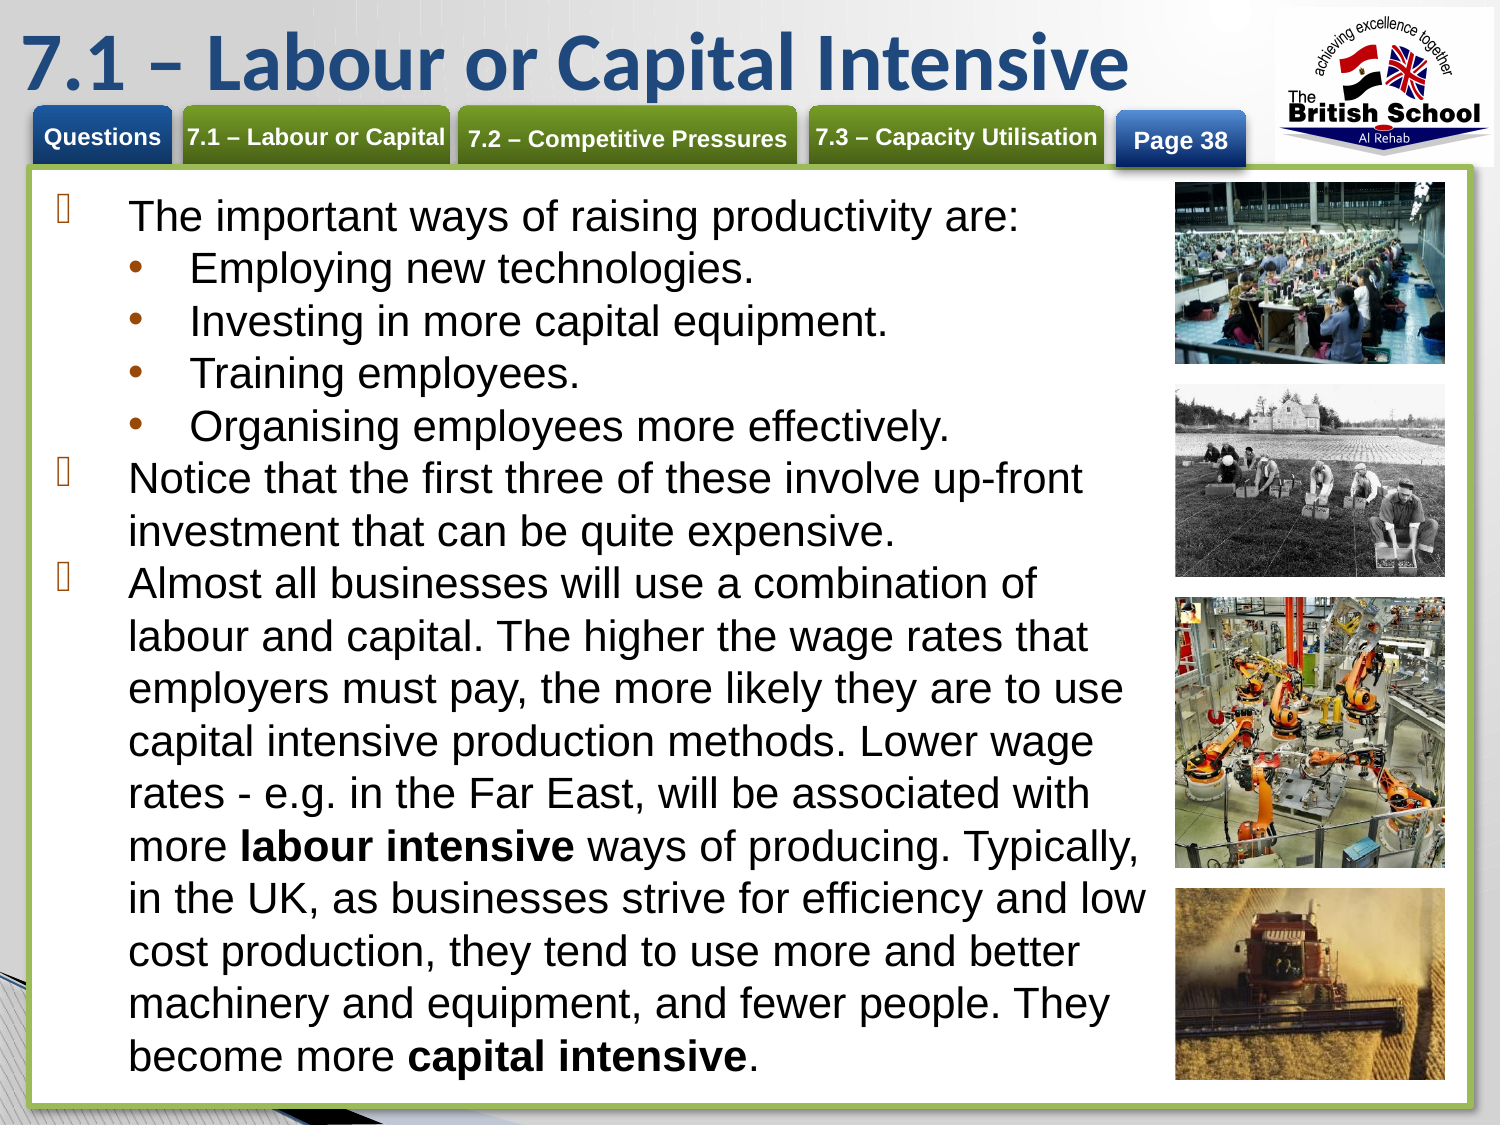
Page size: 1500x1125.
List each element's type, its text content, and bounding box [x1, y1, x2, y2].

picture [281, 1114, 303, 1125]
picture [1275, 7, 1495, 167]
text_box The important ways of raising productivity are: Employing new technologies. Investing in more capital equipment. Training employees. Organising employees more effectively. Notice that the first three of these involve up-front investment that can be quite expensive. Almost all businesses will use a combination of labour and capital. The higher the wage rates that employers must pay, the more likely they are to use capital intensive production methods. Lower wage rates - e.g. in the Far East, will be associated with more labour intensive ways of producing. Typically, in the UK, as businesses strive for efficiency and low cost production, they tend to use more and better machinery and equipment, and fewer people. They become more capital intensive. [41, 179, 1176, 1088]
picture [1174, 384, 1446, 578]
picture [1174, 888, 1446, 1080]
text_box Page 38 [1116, 109, 1247, 167]
picture [1174, 182, 1446, 364]
picture [1174, 597, 1446, 868]
title 7.1 – Labour or Capital Intensive [5, 11, 1270, 102]
